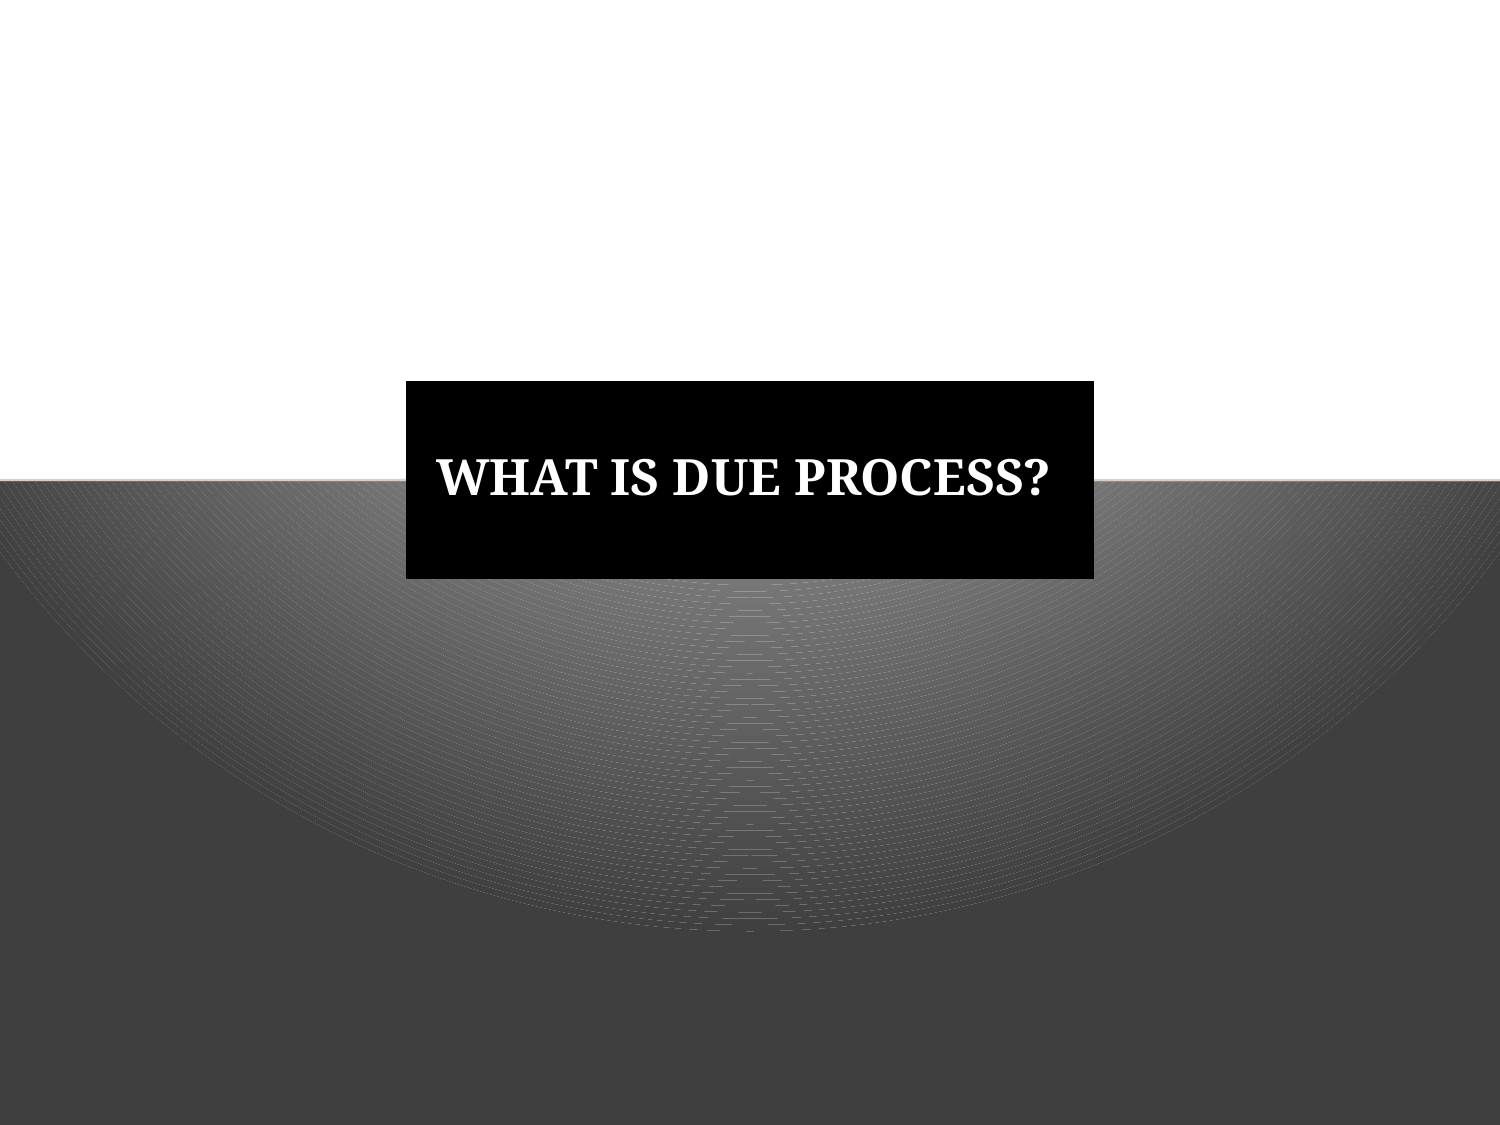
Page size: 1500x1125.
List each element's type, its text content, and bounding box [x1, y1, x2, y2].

title What is Due Process? [144, 206, 1344, 581]
